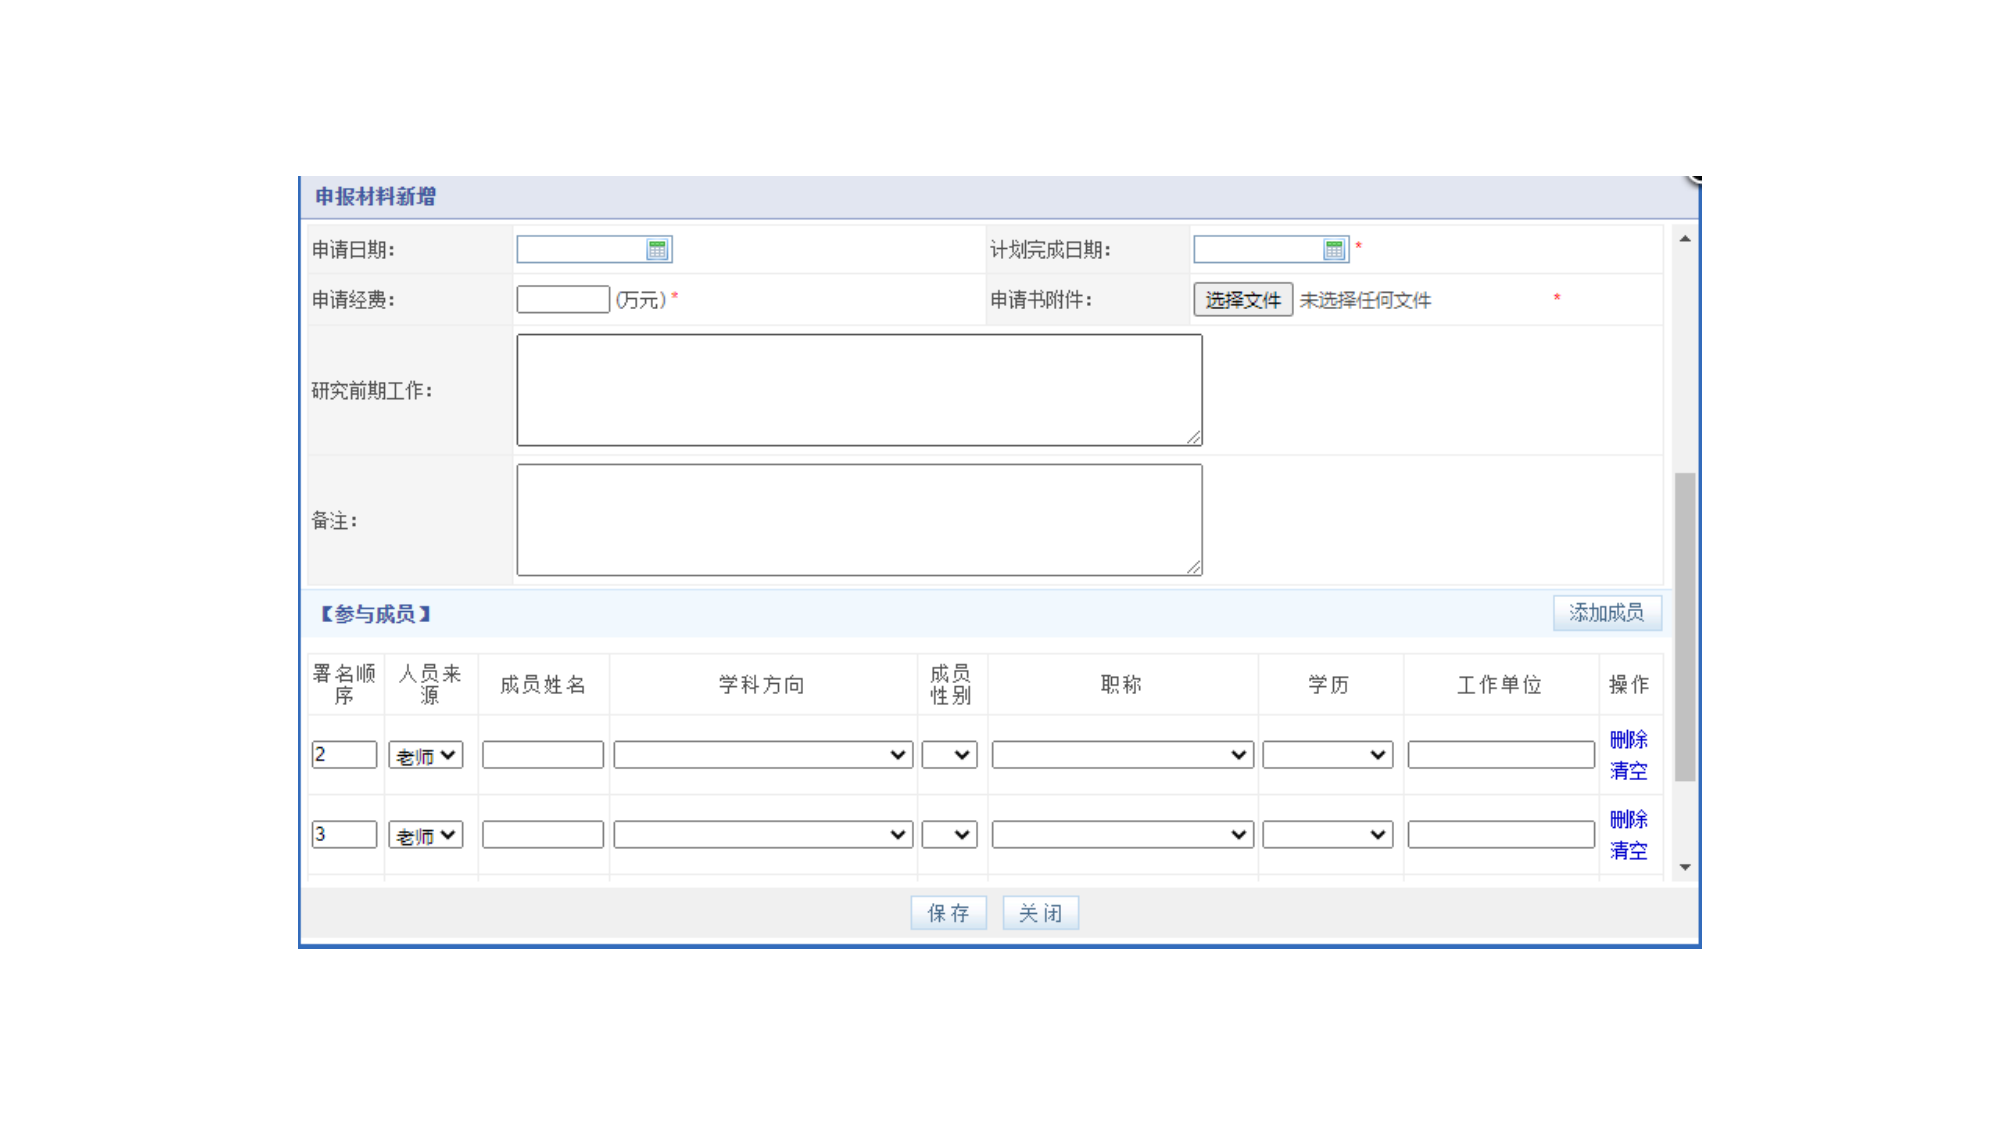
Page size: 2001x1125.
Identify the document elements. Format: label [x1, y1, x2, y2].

picture [298, 176, 1702, 949]
